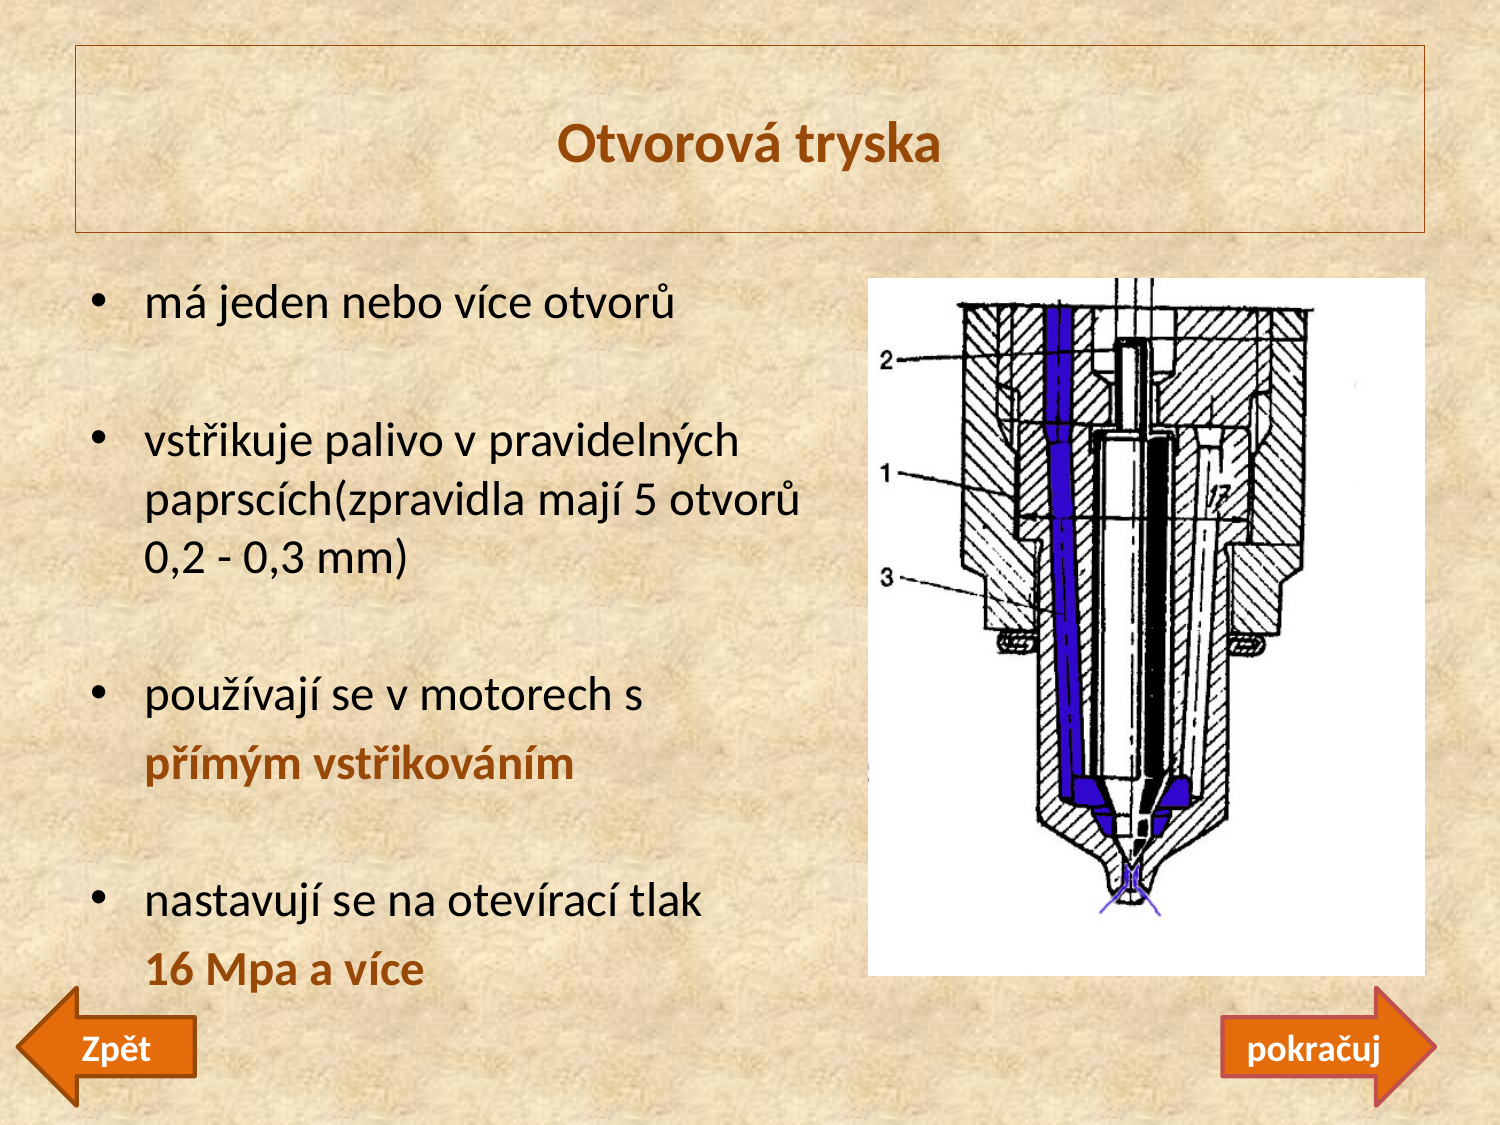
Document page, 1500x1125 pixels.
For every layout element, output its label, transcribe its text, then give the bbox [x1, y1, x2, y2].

title Otvorová tryska [75, 45, 1425, 233]
picture [0, 0, 1500, 1125]
text_box Zpět [15, 985, 197, 1108]
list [867, 278, 1426, 977]
text_box pokračuj [1220, 985, 1438, 1108]
list má jeden nebo více otvorů vstřikuje palivo v pravidelných paprscích(zpravidla mají 5 otvorů 0,2 - 0,3 mm) používají se v motorech s přímým vstřikováním nastavují se na otevírací tlak 16 Mpa a více [75, 262, 845, 1005]
